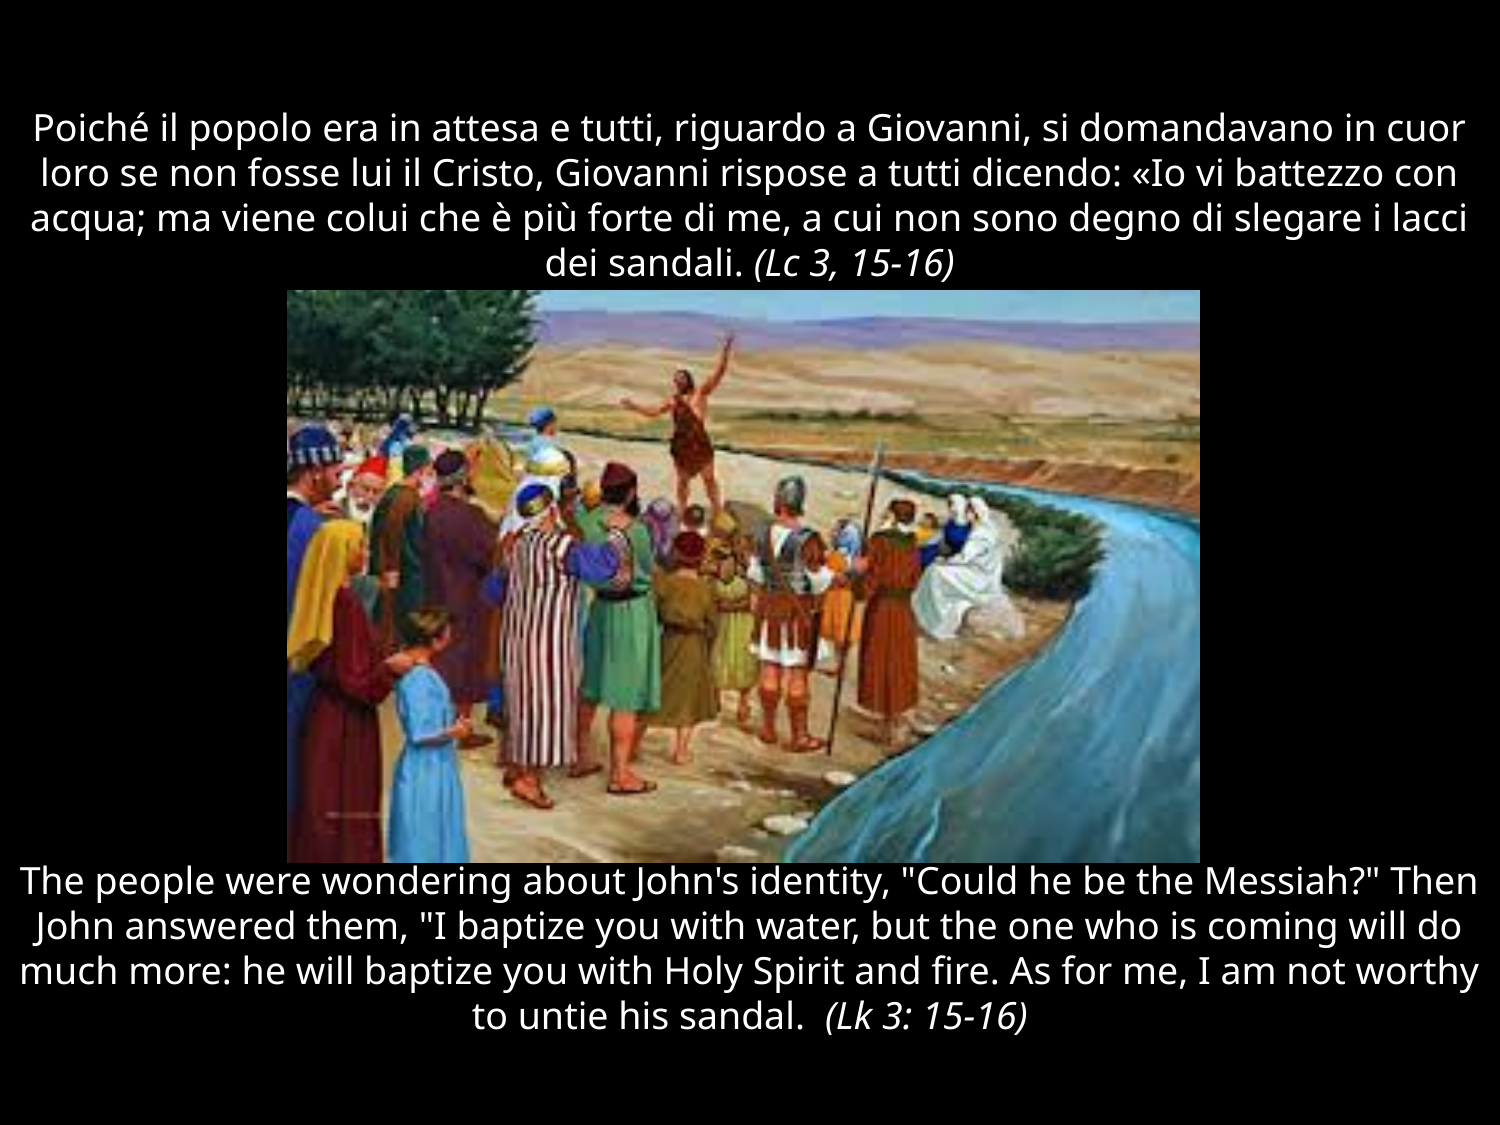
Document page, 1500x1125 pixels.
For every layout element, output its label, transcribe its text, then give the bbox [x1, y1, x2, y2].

picture [287, 290, 1200, 863]
text_box The people were wondering about John's identity, "Could he be the Messiah?" Then John answered them, "I baptize you with water, but the one who is coming will do much more: he will baptize you with Holy Spirit and fire. As for me, I am not worthy to untie his sandal. (Lk 3: 15-16) [0, 849, 1500, 1045]
title Poiché il popolo era in attesa e tutti, riguardo a Giovanni, si domandavano in cuor loro se non fosse lui il Cristo, Giovanni rispose a tutti dicendo: «Io vi battezzo con acqua; ma viene colui che è più forte di me, a cui non sono degno di slegare i lacci dei sandali. (Lc 3, 15-16) [0, 99, 1500, 288]
